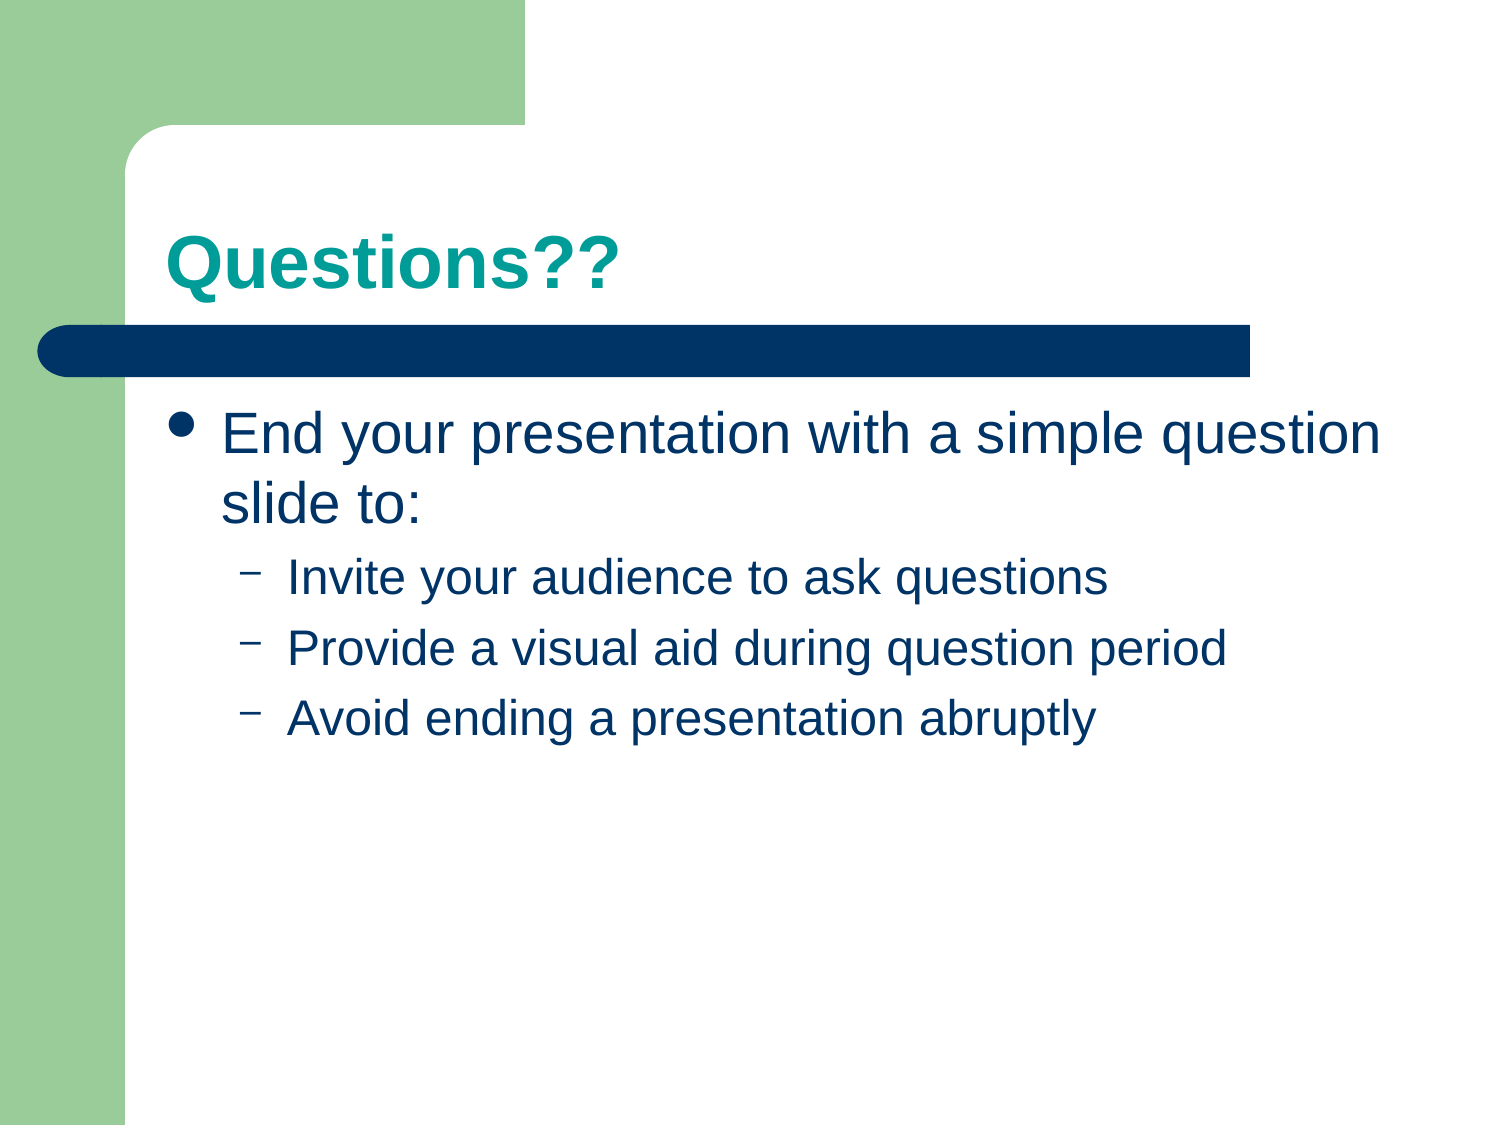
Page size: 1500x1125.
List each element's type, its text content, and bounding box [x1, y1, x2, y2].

title Questions?? [150, 125, 1463, 313]
list End your presentation with a simple question slide to: Invite your audience to ask questions Provide a visual aid during question period Avoid ending a presentation abruptly [150, 387, 1463, 1000]
